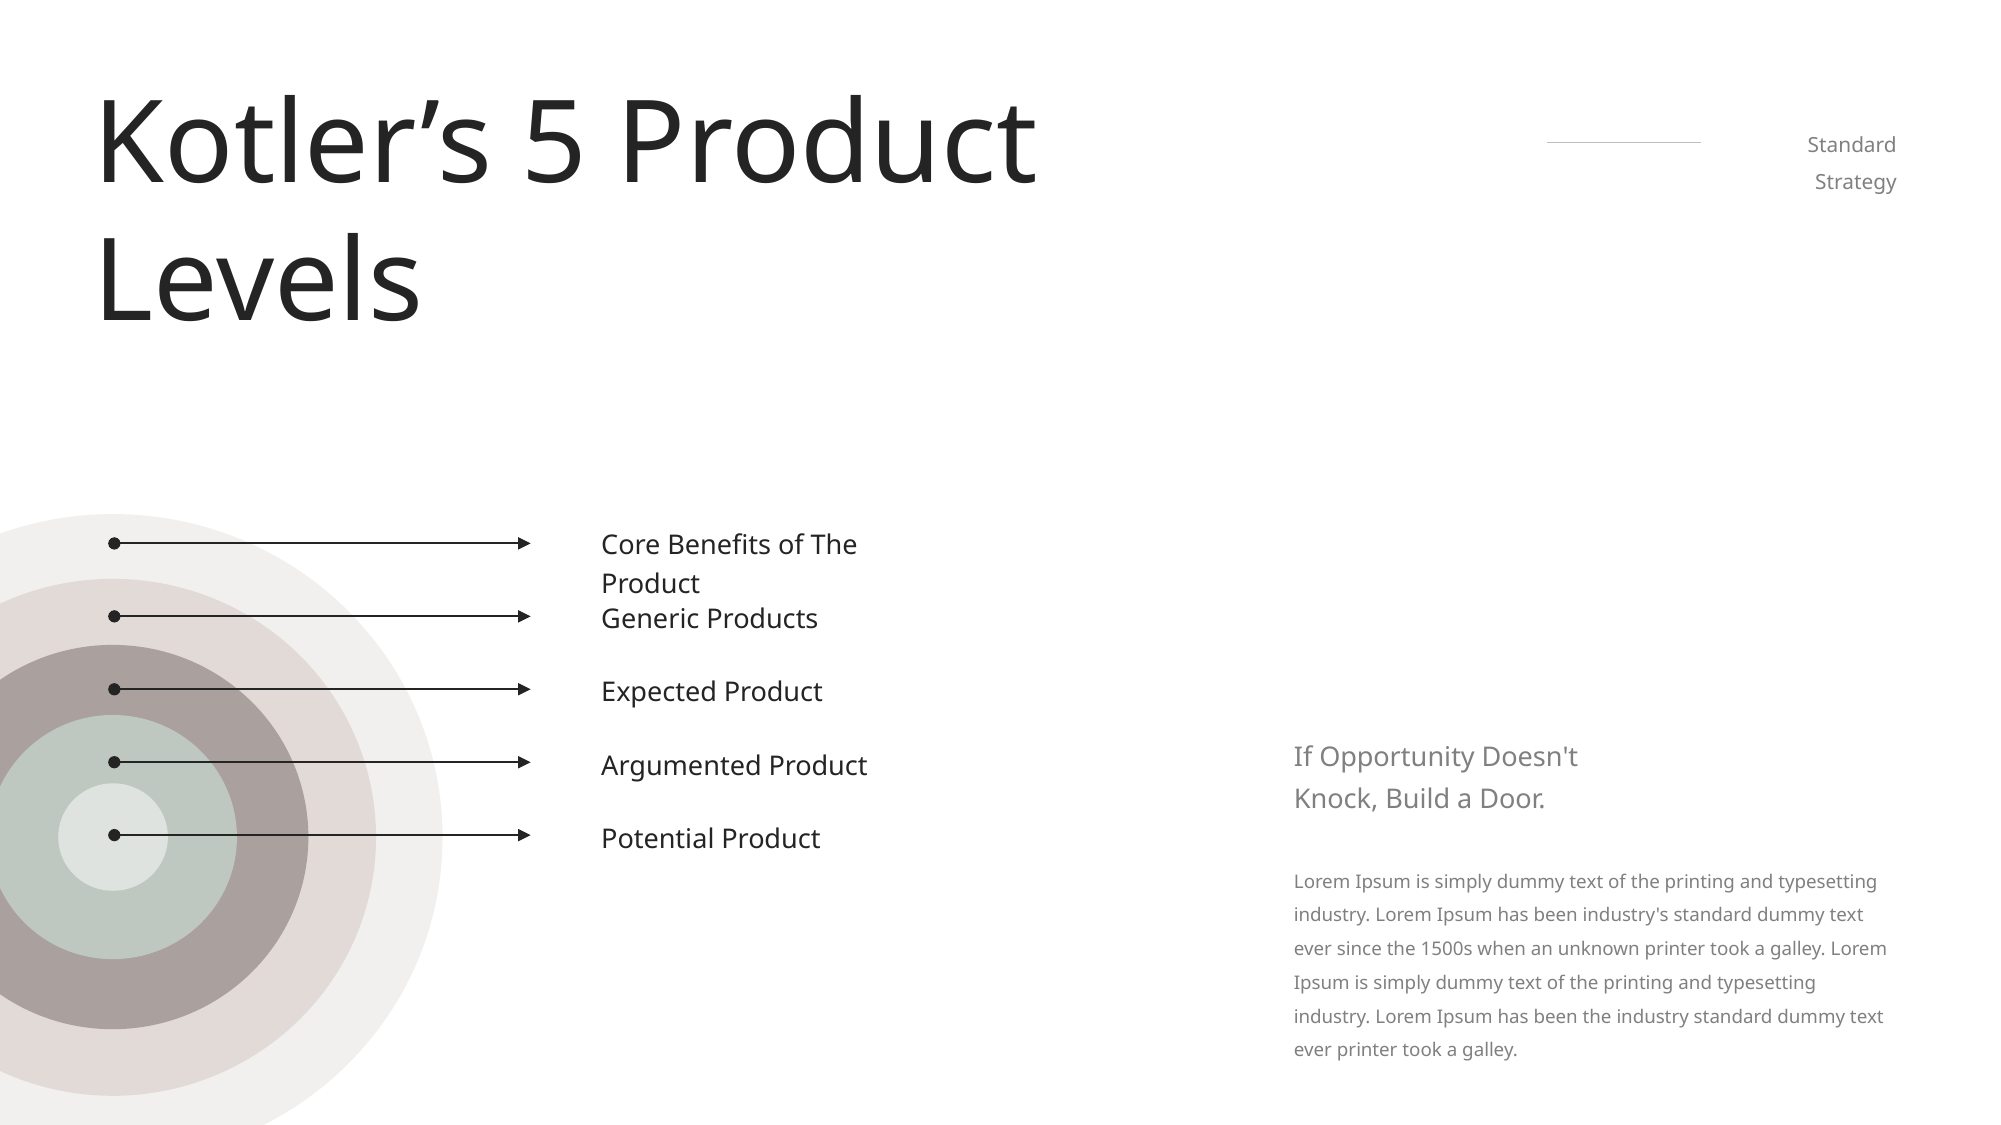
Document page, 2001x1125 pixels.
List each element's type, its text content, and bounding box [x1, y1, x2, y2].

text_box Expected Product [586, 660, 954, 715]
text_box If Opportunity Doesn't Knock, Build a Door. [1279, 722, 1655, 822]
text_box Potential Product [586, 807, 954, 862]
text_box Kotler’s 5 Product Levels [79, 61, 1059, 351]
text_box Argumented Product [586, 734, 954, 789]
text_box Standard Strategy [1720, 111, 1912, 202]
text_box Core Benefits of The Product [586, 514, 954, 587]
text_box Generic Products [586, 587, 954, 642]
text_box Lorem Ipsum is simply dummy text of the printing and typesetting industry. Lorem Ipsum has been industry's standard dummy text ever since the 1500s when an unknown printer took a galley. Lorem Ipsum is simply dummy text of the printing and typesetting industry. Lorem Ipsum has been the industry standard dummy text ever printer took a galley. [1279, 850, 1912, 1068]
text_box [0, 514, 443, 1125]
